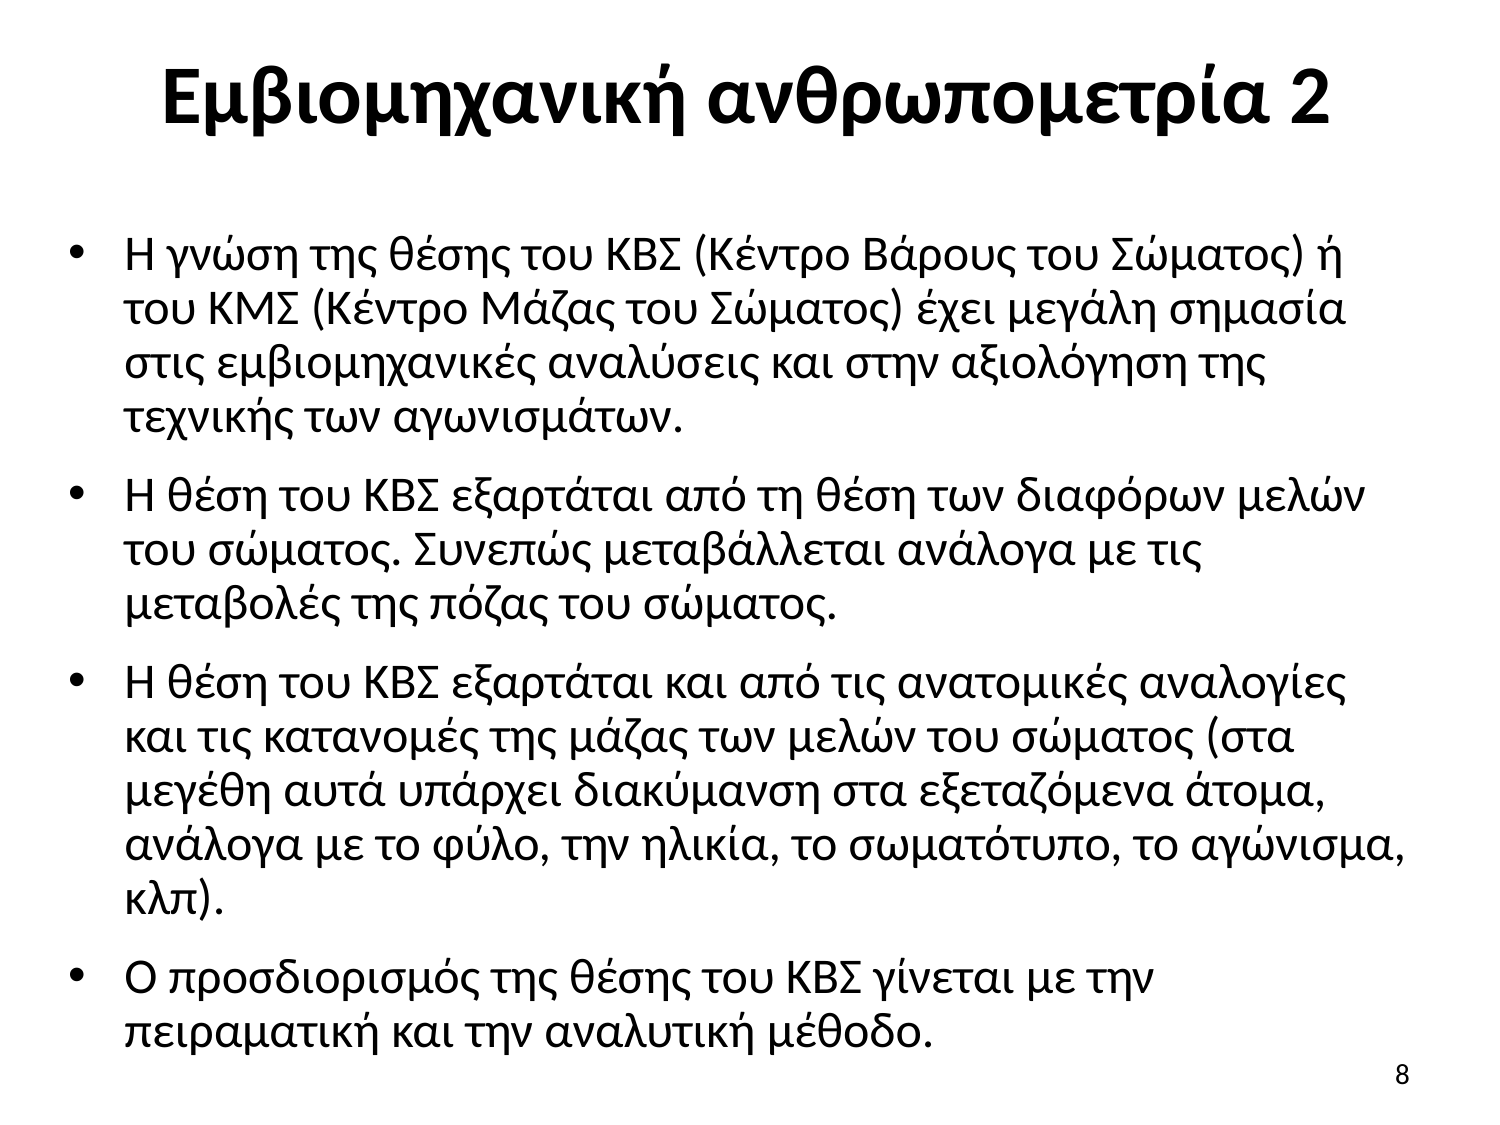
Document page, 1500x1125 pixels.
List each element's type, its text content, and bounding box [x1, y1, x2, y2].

list Η γνώση της θέσης του ΚΒΣ (Κέντρο Βάρους του Σώματος) ή του ΚΜΣ (Κέντρο Μάζας του Σώματος) έχει μεγάλη σημασία στις εμβιομηχανικές αναλύσεις και στην αξιολόγηση της τεχνικής των αγωνισμάτων. Η θέση του ΚΒΣ εξαρτάται από τη θέση των διαφόρων μελών του σώματος. Συνεπώς μεταβάλλεται ανάλογα με τις μεταβολές της πόζας του σώματος. Η θέση του ΚΒΣ εξαρτάται και από τις ανατομικές αναλογίες και τις κατανομές της μάζας των μελών του σώματος (στα μεγέθη αυτά υπάρχει διακύμανση στα εξεταζόμενα άτομα, ανάλογα με το φύλο, την ηλικία, το σωματότυπο, το αγώνισμα, κλπ). Ο προσδιορισμός της θέσης του ΚΒΣ γίνεται με την πειραματική και την αναλυτική μέθοδο. [53, 219, 1436, 1047]
title Εμβιομηχανική ανθρωπομετρία 2 [41, 54, 1453, 126]
slide_number 8 [1074, 1042, 1425, 1103]
